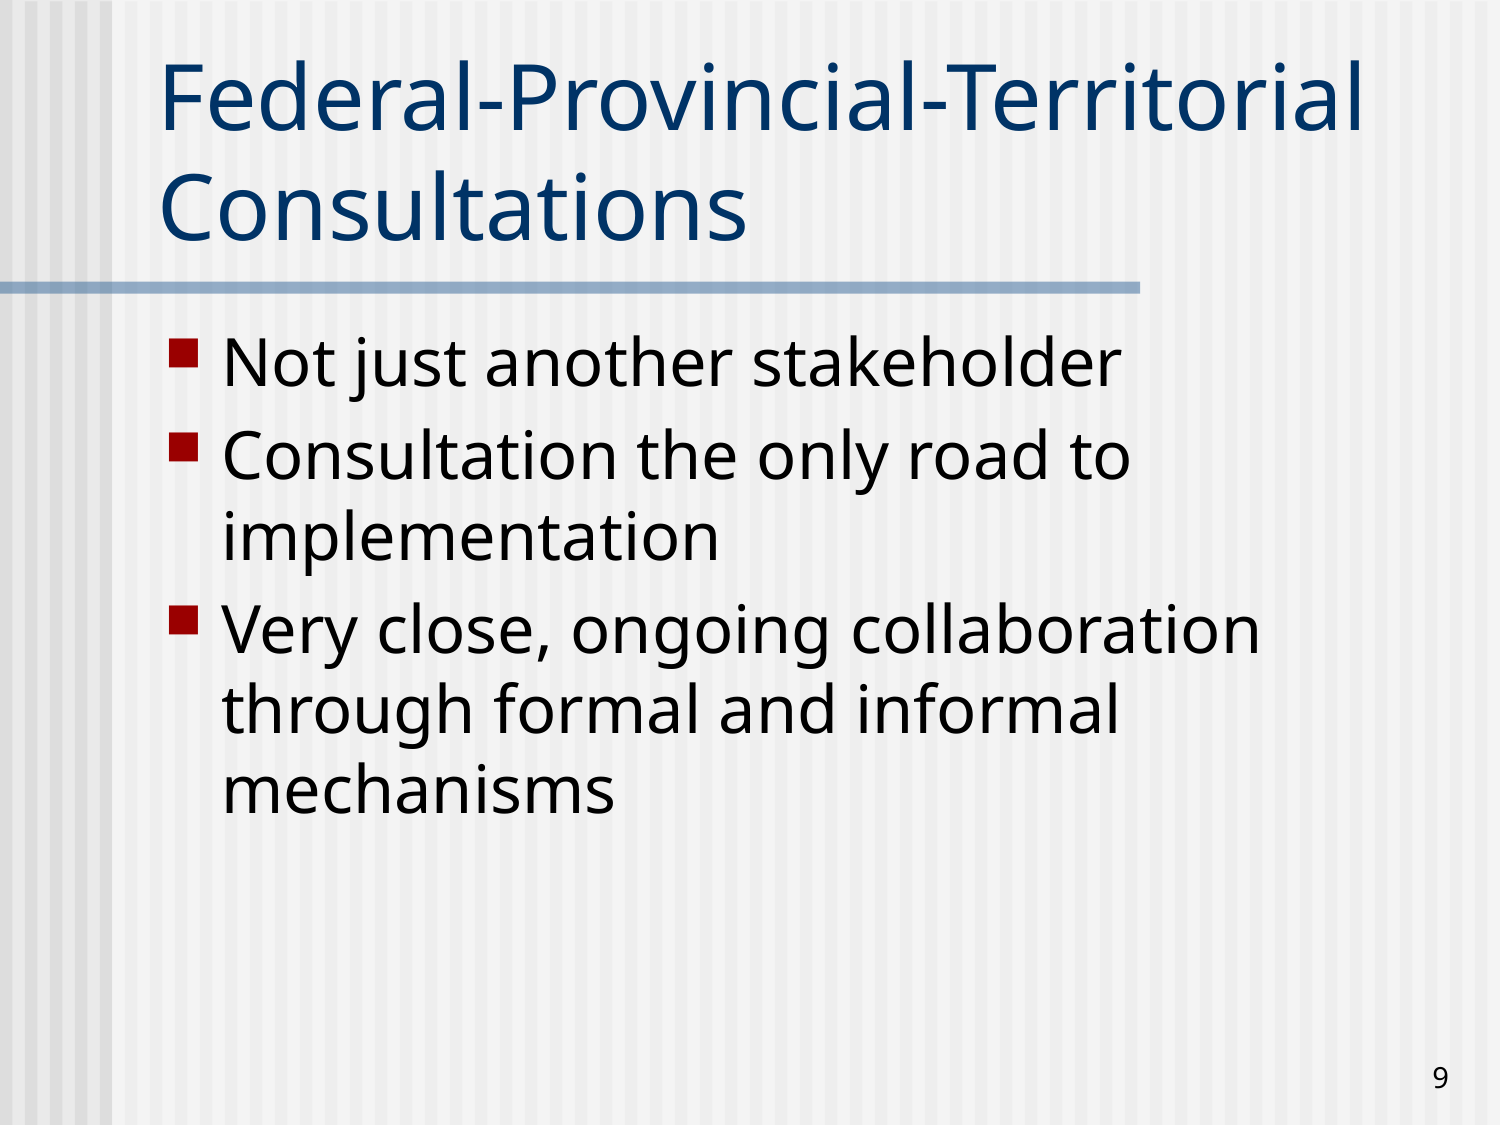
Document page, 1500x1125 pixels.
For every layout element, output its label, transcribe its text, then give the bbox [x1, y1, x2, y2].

title Federal-Provincial-Territorial Consultations [142, 31, 1483, 267]
slide_number 9 [1151, 1031, 1465, 1107]
list Not just another stakeholder Consultation the only road to implementation Very close, ongoing collaboration through formal and informal mechanisms [149, 312, 1481, 1001]
